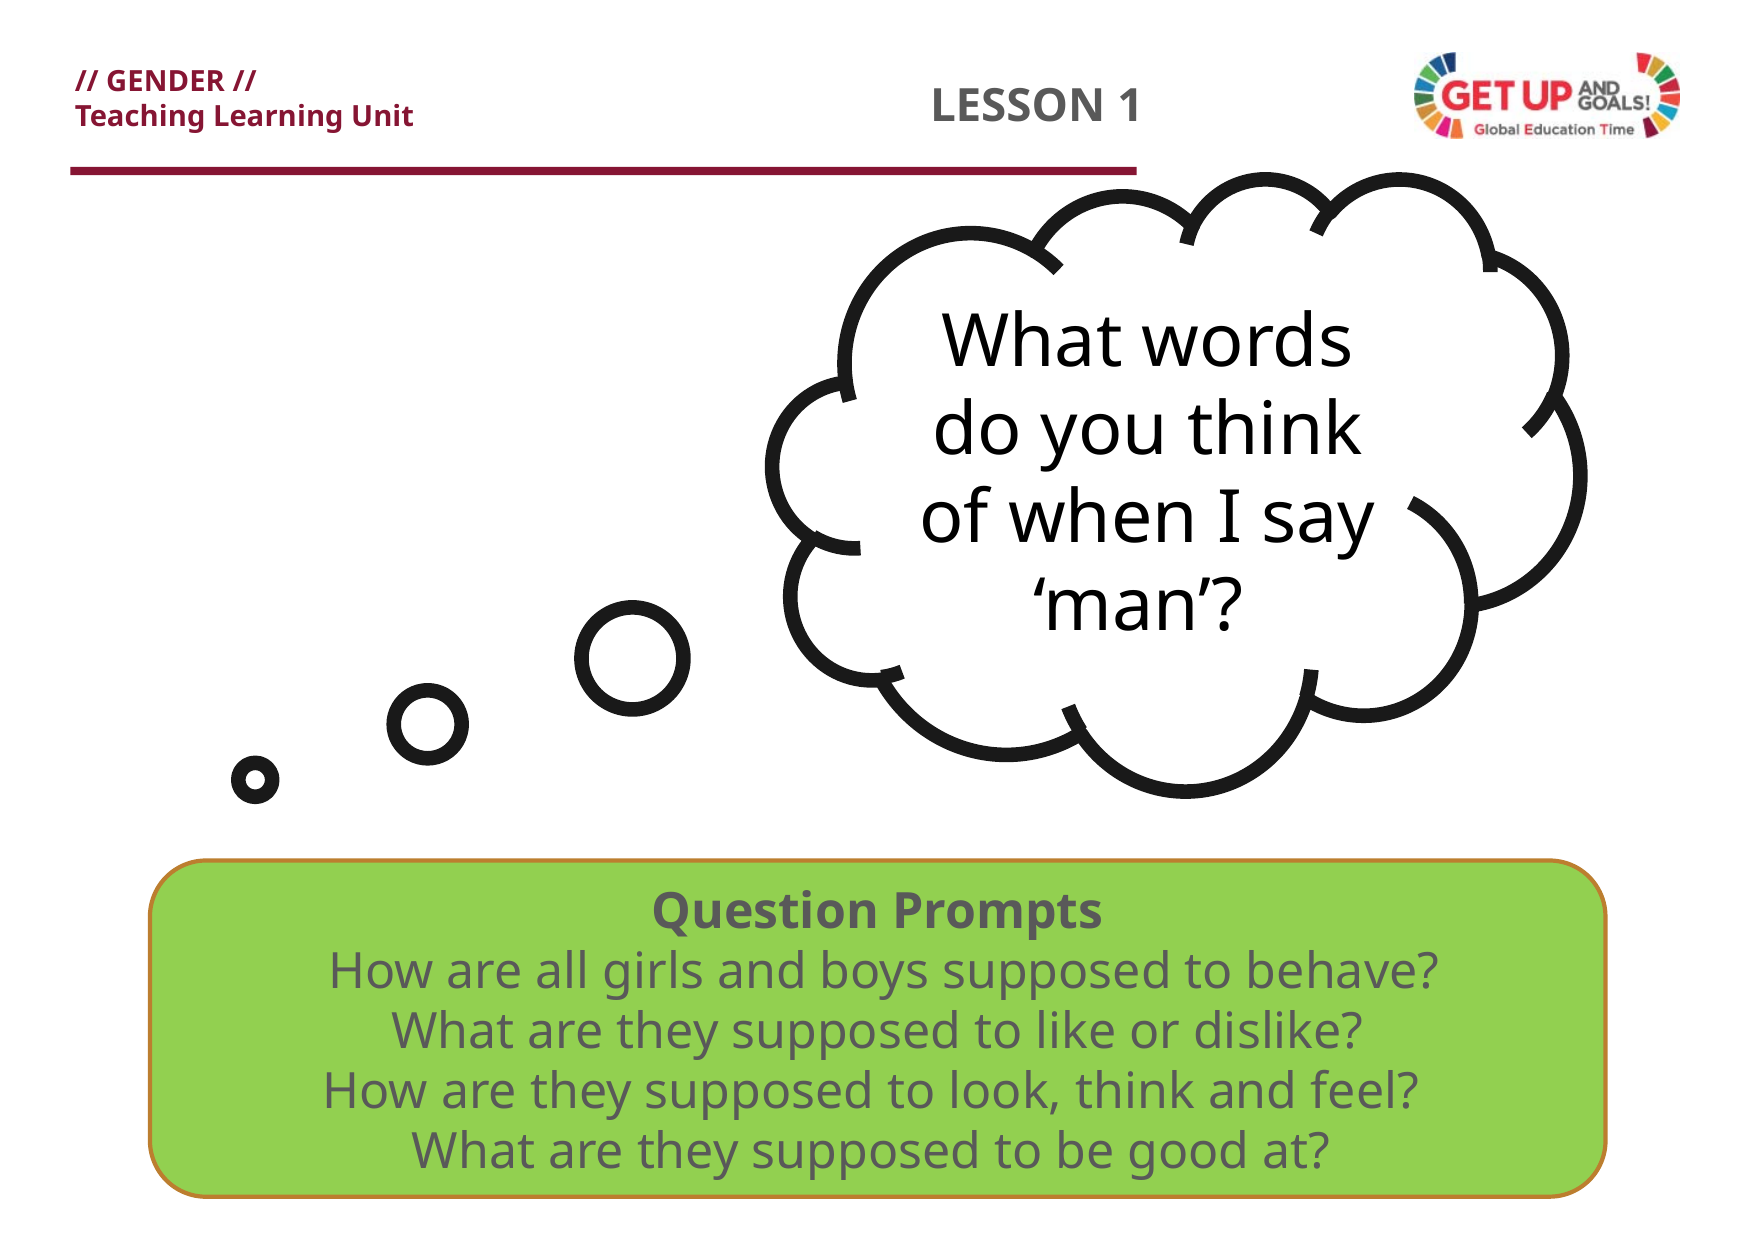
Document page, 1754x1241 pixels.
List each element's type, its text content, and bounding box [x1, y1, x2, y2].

text_box What words do you think of when I say ‘man’? [769, 187, 1583, 794]
text_box Question Prompts How are all girls and boys supposed to behave? What are they supposed to like or dislike? How are they supposed to look, think and feel? What are they supposed to be good at? [147, 858, 1608, 1199]
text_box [59, 47, 1680, 176]
text_box What words do you think of when I say ‘man’? [391, 688, 464, 761]
text_box What words do you think of when I say ‘man’? [579, 605, 686, 712]
text_box What words do you think of when I say ‘man’? [236, 760, 275, 799]
